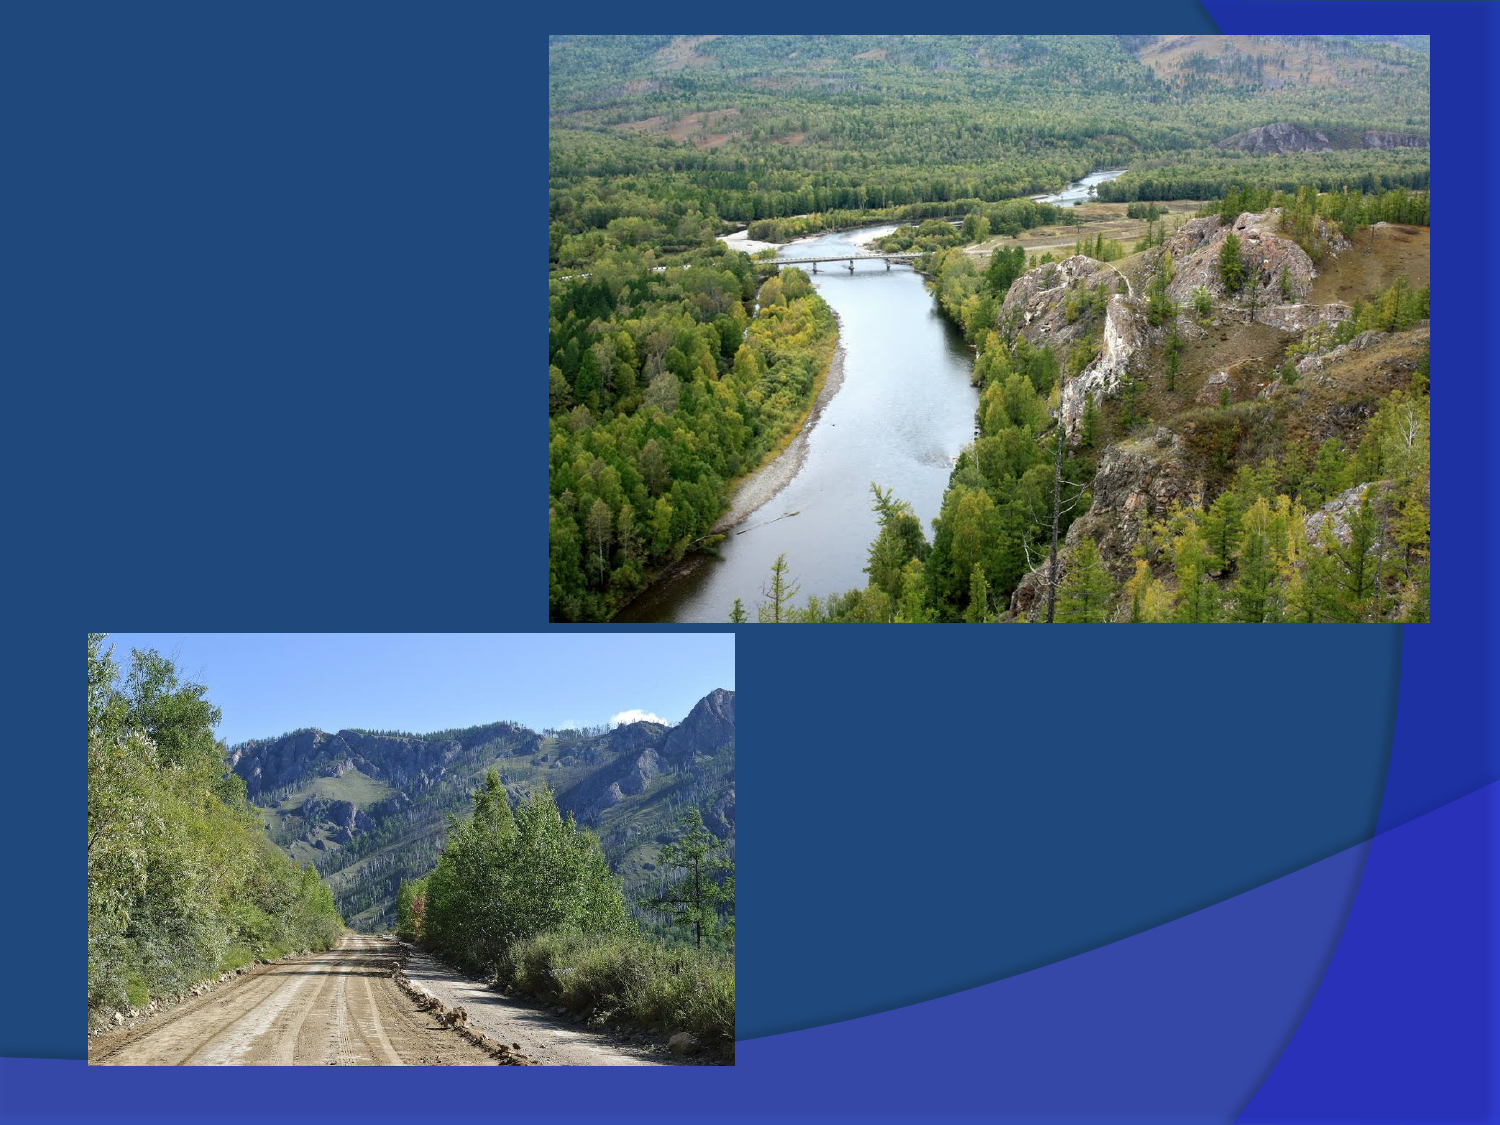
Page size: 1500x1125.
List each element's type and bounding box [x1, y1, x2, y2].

picture [88, 633, 735, 1067]
picture [548, 35, 1430, 624]
